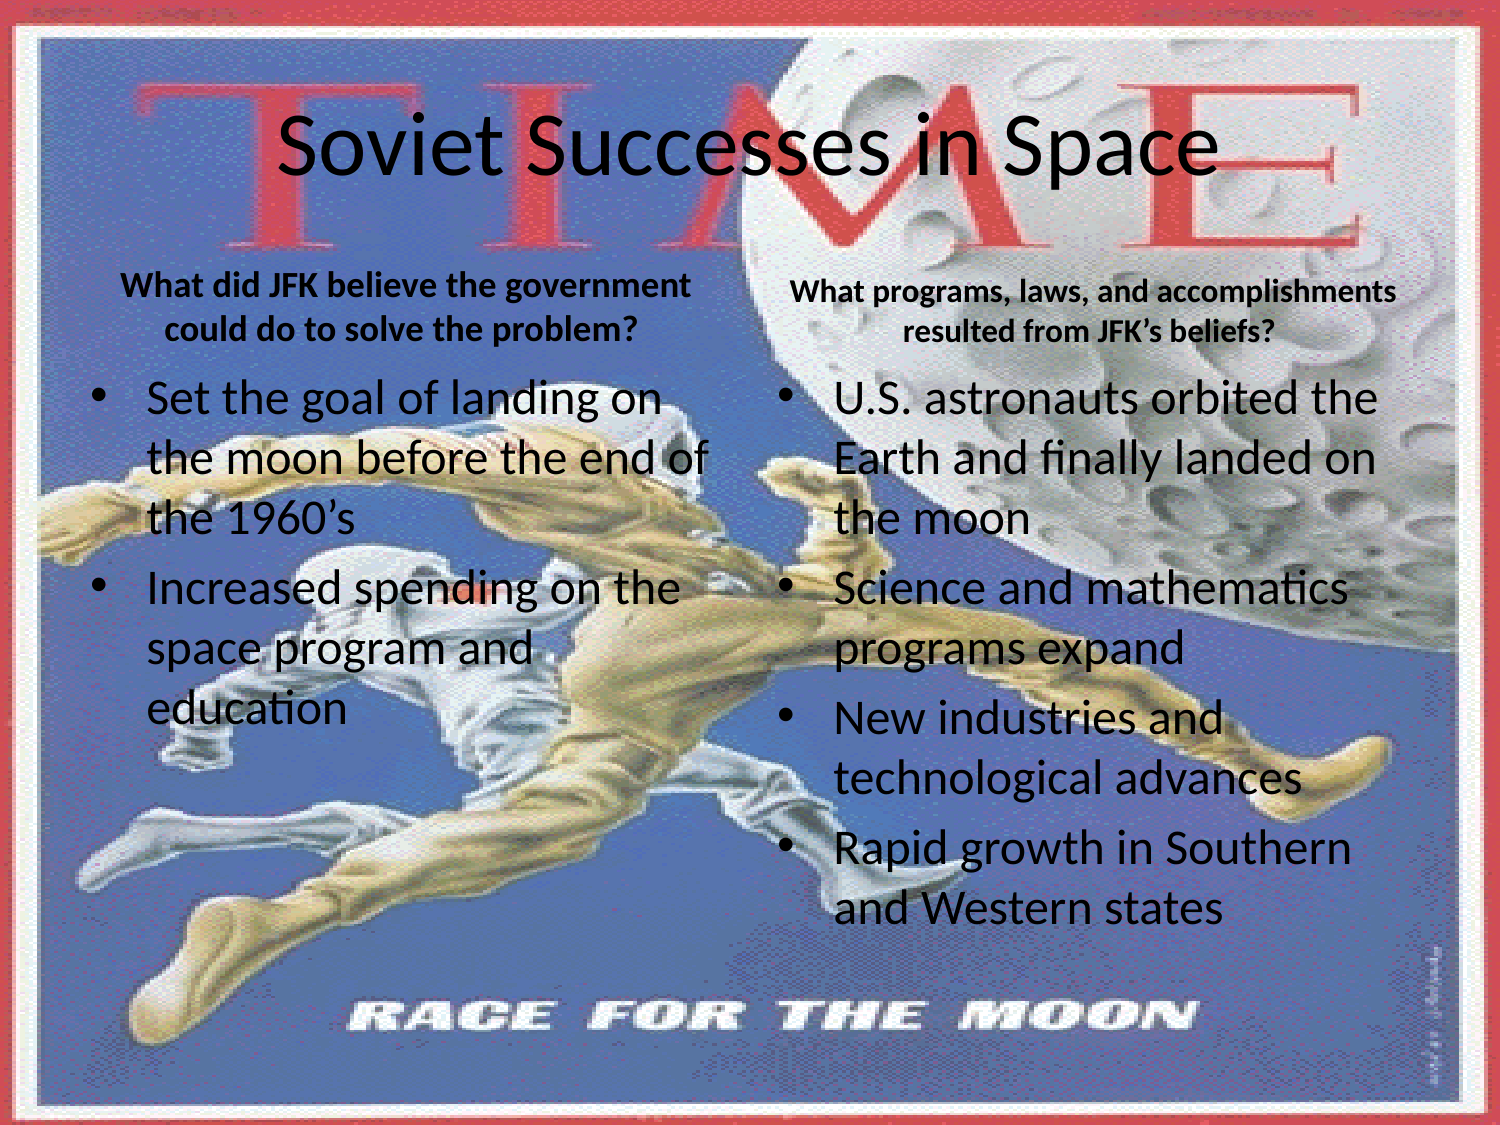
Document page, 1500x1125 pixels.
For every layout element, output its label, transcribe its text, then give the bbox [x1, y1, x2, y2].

title Soviet Successes in Space [75, 45, 1425, 233]
list Set the goal of landing on the moon before the end of the 1960’s Increased spending on the space program and education [75, 356, 738, 1005]
list U.S. astronauts orbited the Earth and finally landed on the moon Science and mathematics programs expand New industries and technological advances Rapid growth in Southern and Western states [761, 356, 1425, 1005]
list What programs, laws, and accomplishments resulted from JFK’s beliefs? [761, 251, 1425, 356]
list What did JFK believe the government could do to solve the problem? [75, 251, 738, 356]
